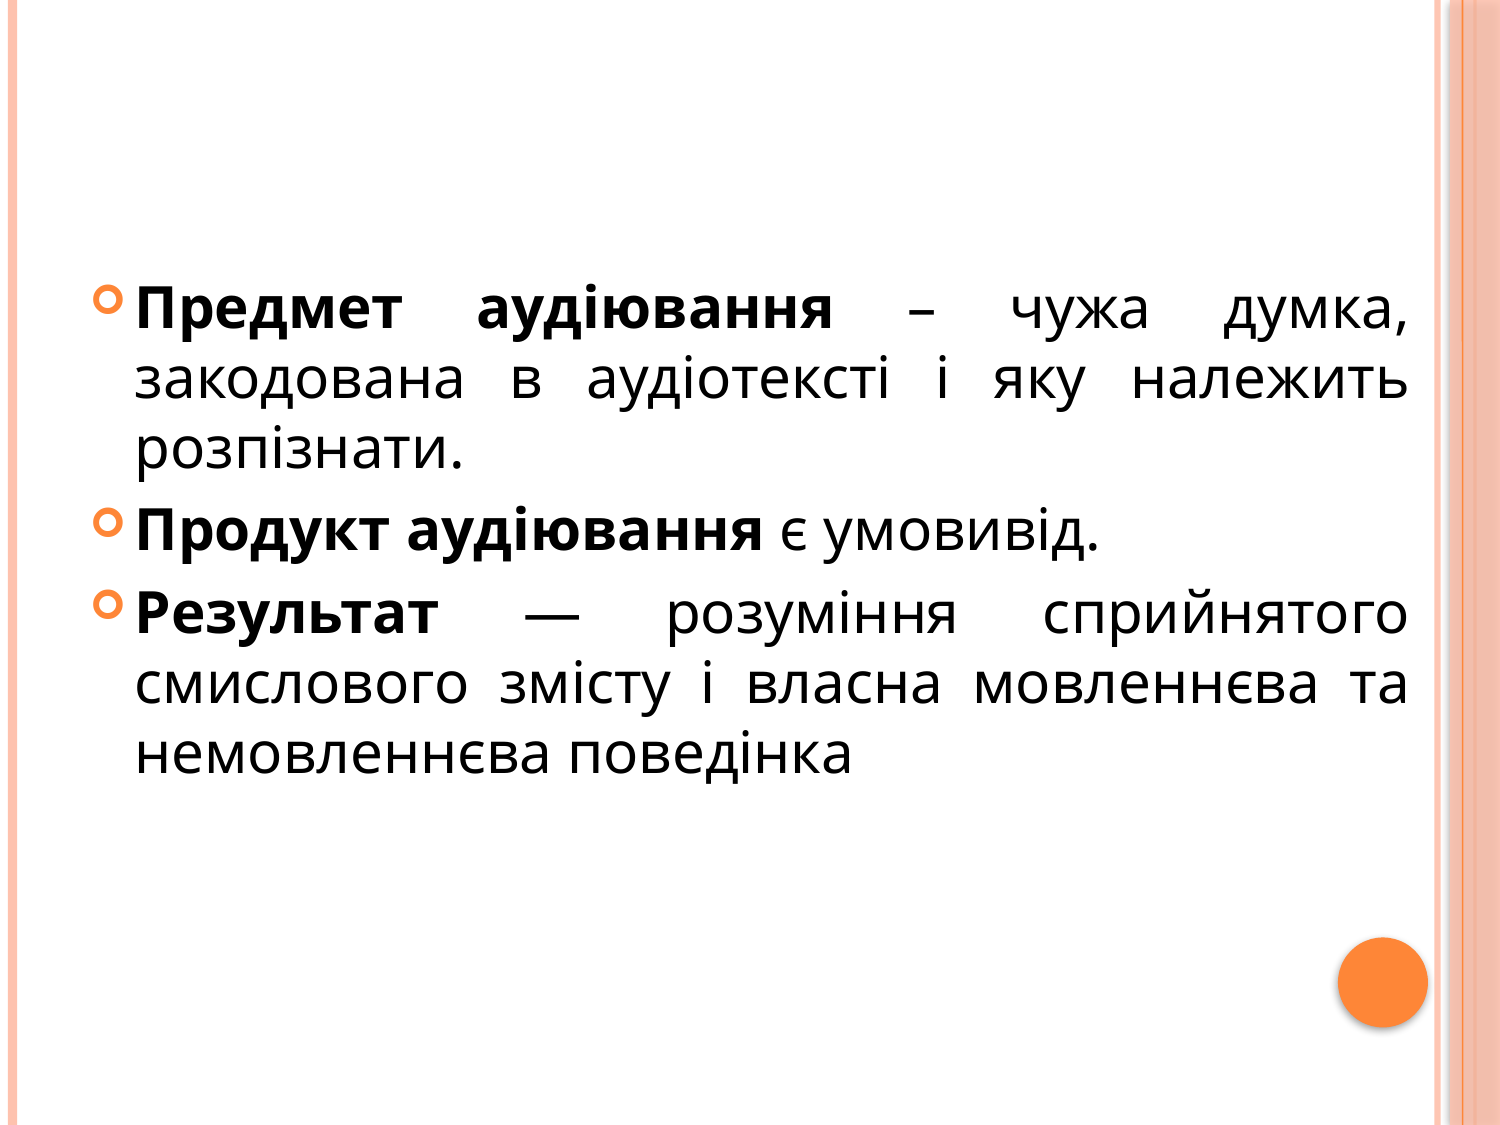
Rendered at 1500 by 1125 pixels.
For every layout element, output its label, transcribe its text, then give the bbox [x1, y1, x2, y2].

list Предмет аудіювання – чужа думка, закодована в аудіотексті і яку належить розпізнати. Продукт аудіювання є умовивід. Результат — розуміння сприйнятого смислового змісту і власна мовленнєва та немовленнєва поведінка [75, 262, 1425, 900]
